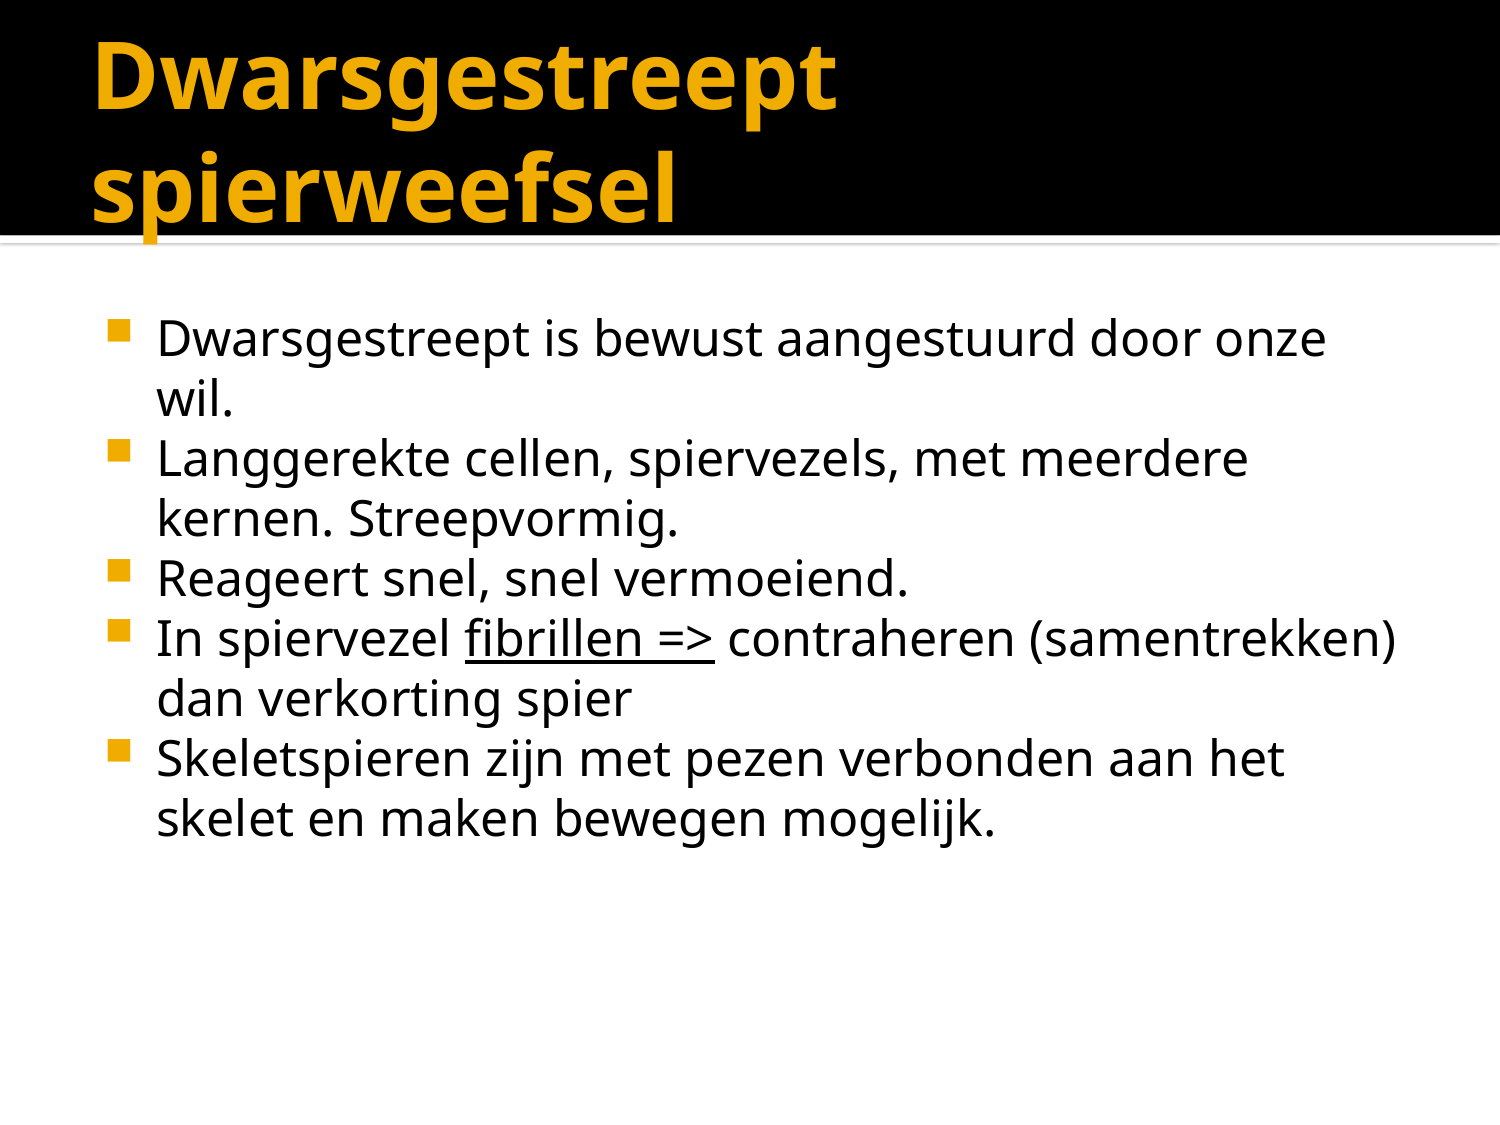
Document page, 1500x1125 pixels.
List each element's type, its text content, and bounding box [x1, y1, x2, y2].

list Dwarsgestreept is bewust aangestuurd door onze wil. Langgerekte cellen, spiervezels, met meerdere kernen. Streepvormig. Reageert snel, snel vermoeiend. In spiervezel fibrillen => contraheren (samentrekken) dan verkorting spier Skeletspieren zijn met pezen verbonden aan het skelet en maken bewegen mogelijk. [75, 291, 1425, 1050]
title Dwarsgestreept spierweefsel [75, 25, 1425, 231]
